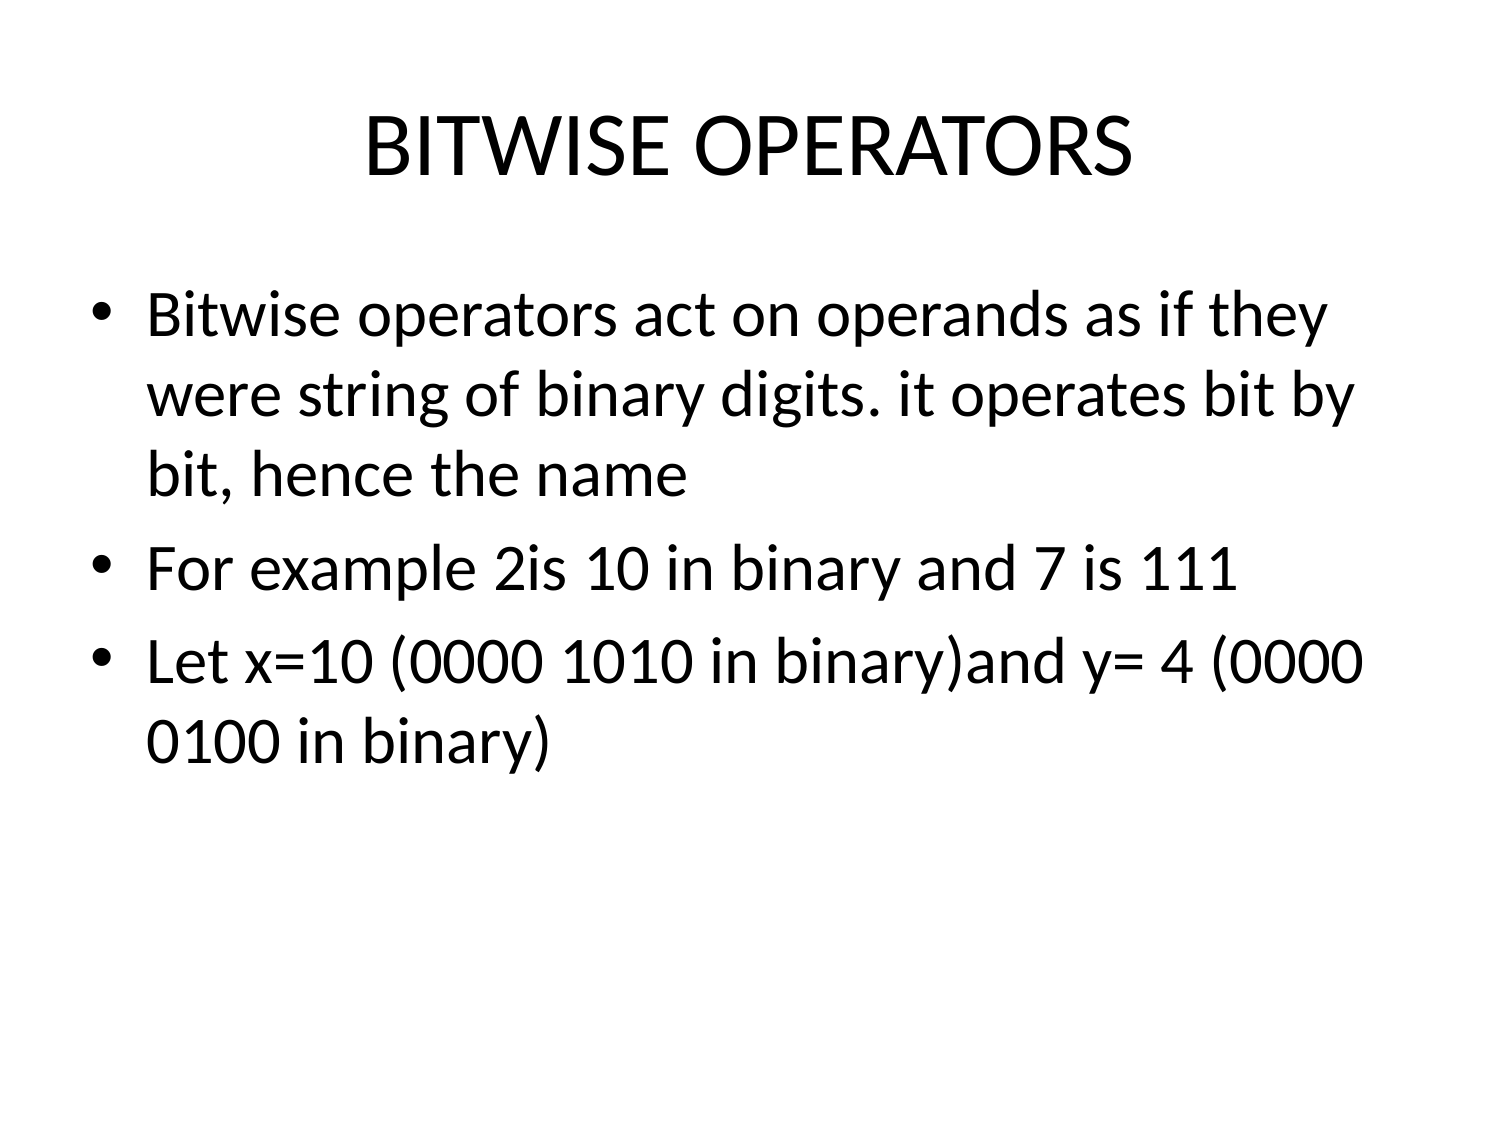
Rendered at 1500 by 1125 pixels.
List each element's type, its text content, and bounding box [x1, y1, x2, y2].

title BITWISE OPERATORS [75, 45, 1425, 233]
list Bitwise operators act on operands as if they were string of binary digits. it operates bit by bit, hence the name For example 2is 10 in binary and 7 is 111 Let x=10 (0000 1010 in binary)and y= 4 (0000 0100 in binary) [75, 262, 1425, 1005]
